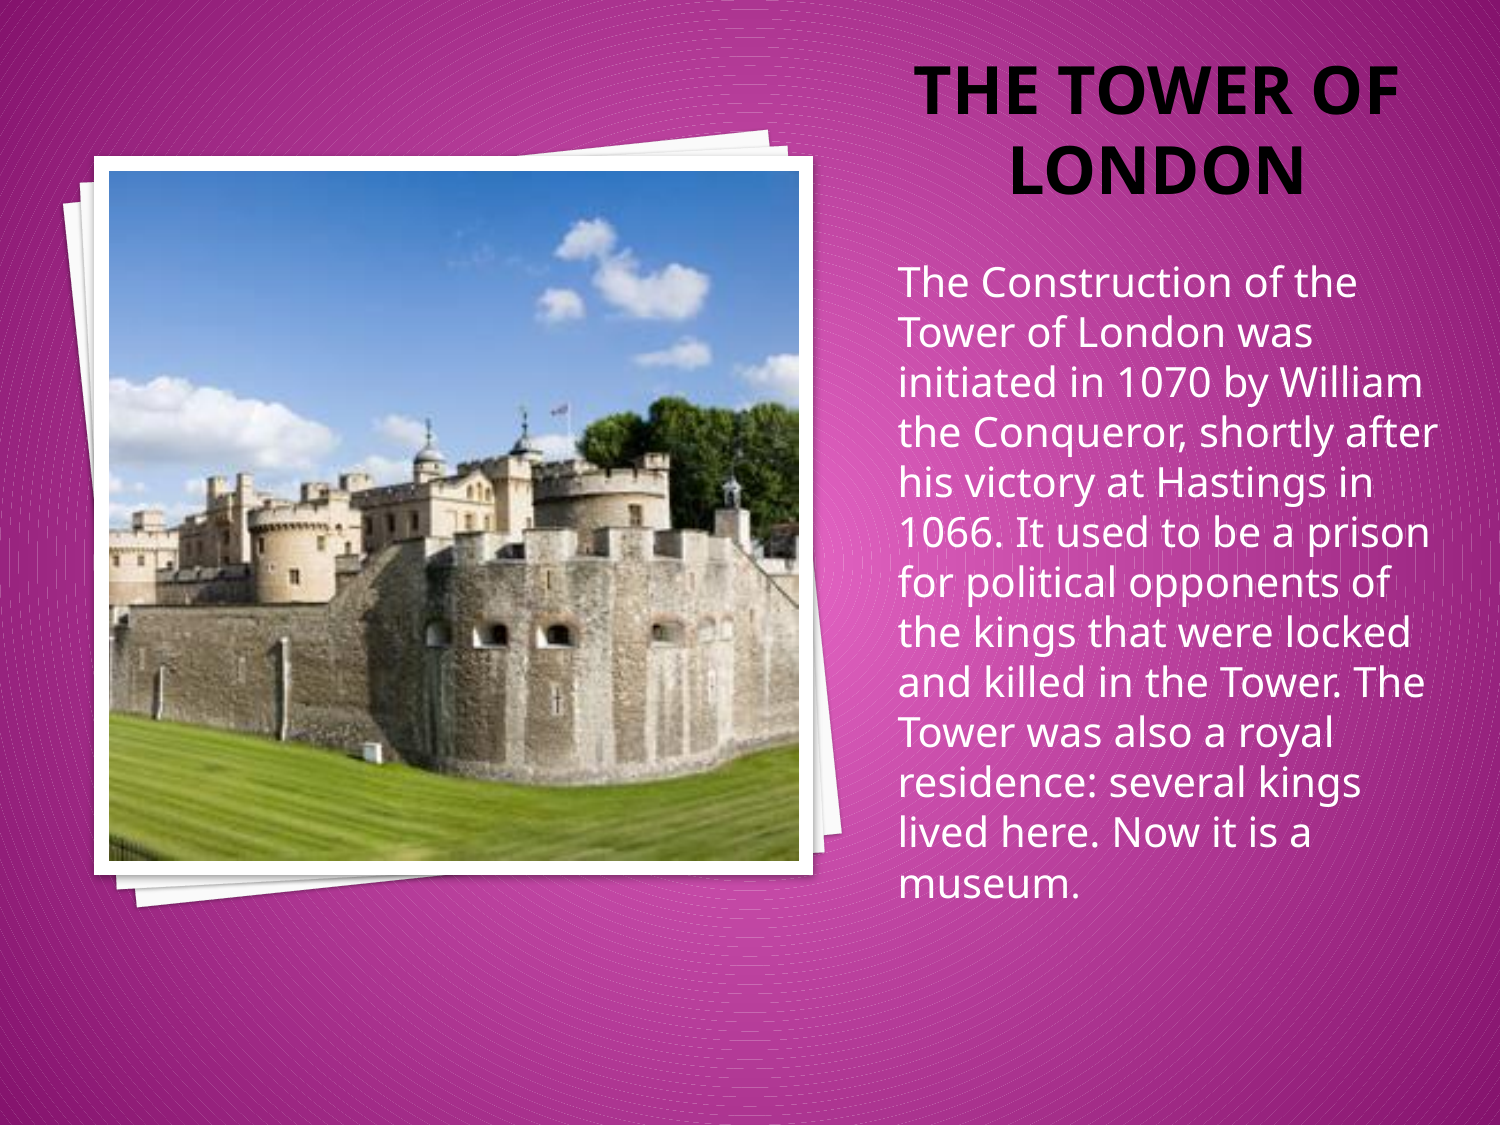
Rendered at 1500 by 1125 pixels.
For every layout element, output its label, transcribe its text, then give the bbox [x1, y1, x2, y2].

picture [108, 170, 800, 862]
title THE TOWER OF LONDON [832, 42, 1483, 209]
list The Construction of the Tower of London was initiated in 1070 by William the Conqueror, shortly after his victory at Hastings in 1066. It used to be a prison for political opponents of the kings that were locked and killed in the Tower. The Tower was also a royal residence: several kings lived here. Now it is a museum. [884, 255, 1447, 976]
